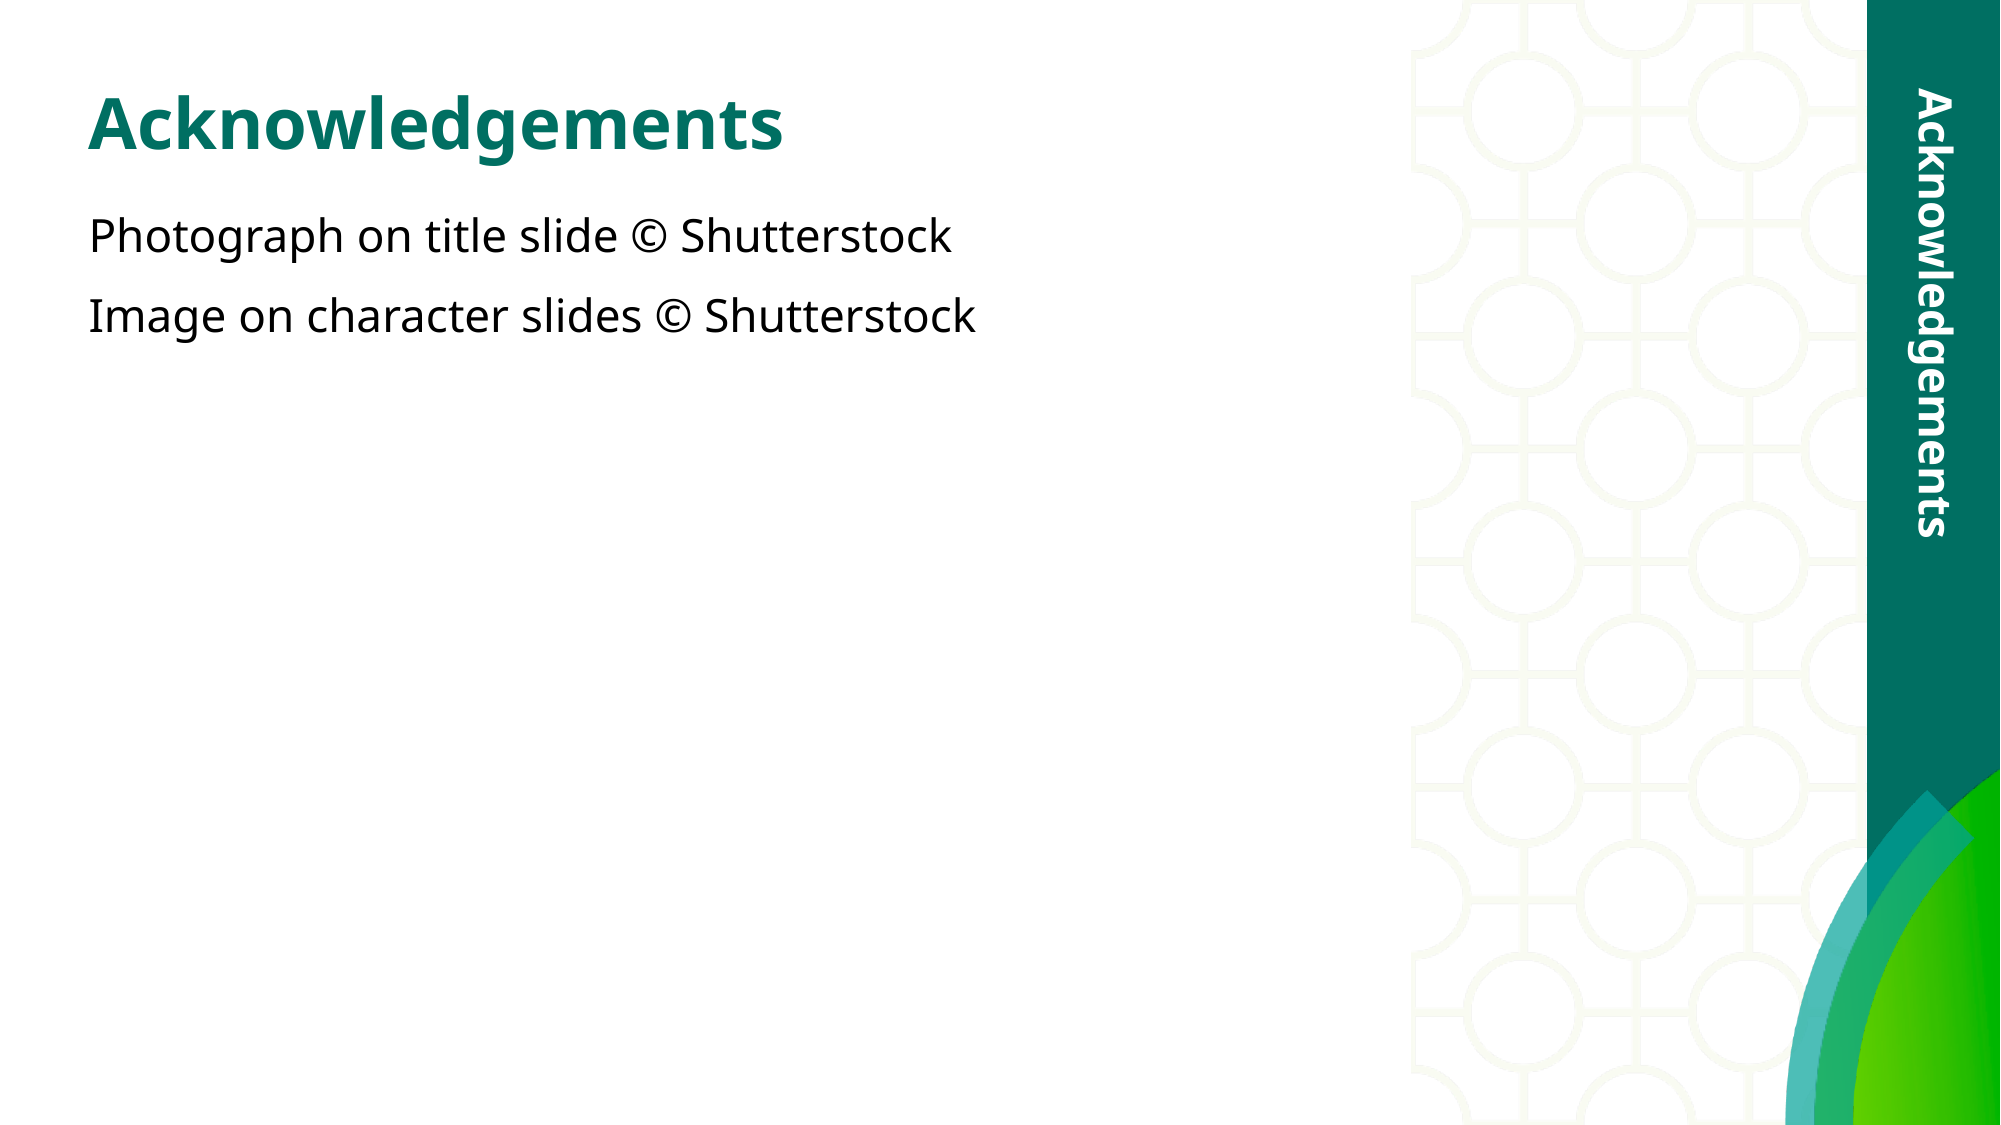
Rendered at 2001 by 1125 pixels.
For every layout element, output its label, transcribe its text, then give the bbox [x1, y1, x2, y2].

title Acknowledgements [88, 88, 1743, 161]
text_box Acknowledgements [1867, 88, 2000, 768]
picture [1411, 0, 2001, 1125]
list Photograph on title slide © Shutterstock Image on character slides © Shutterstock [88, 206, 1743, 1034]
